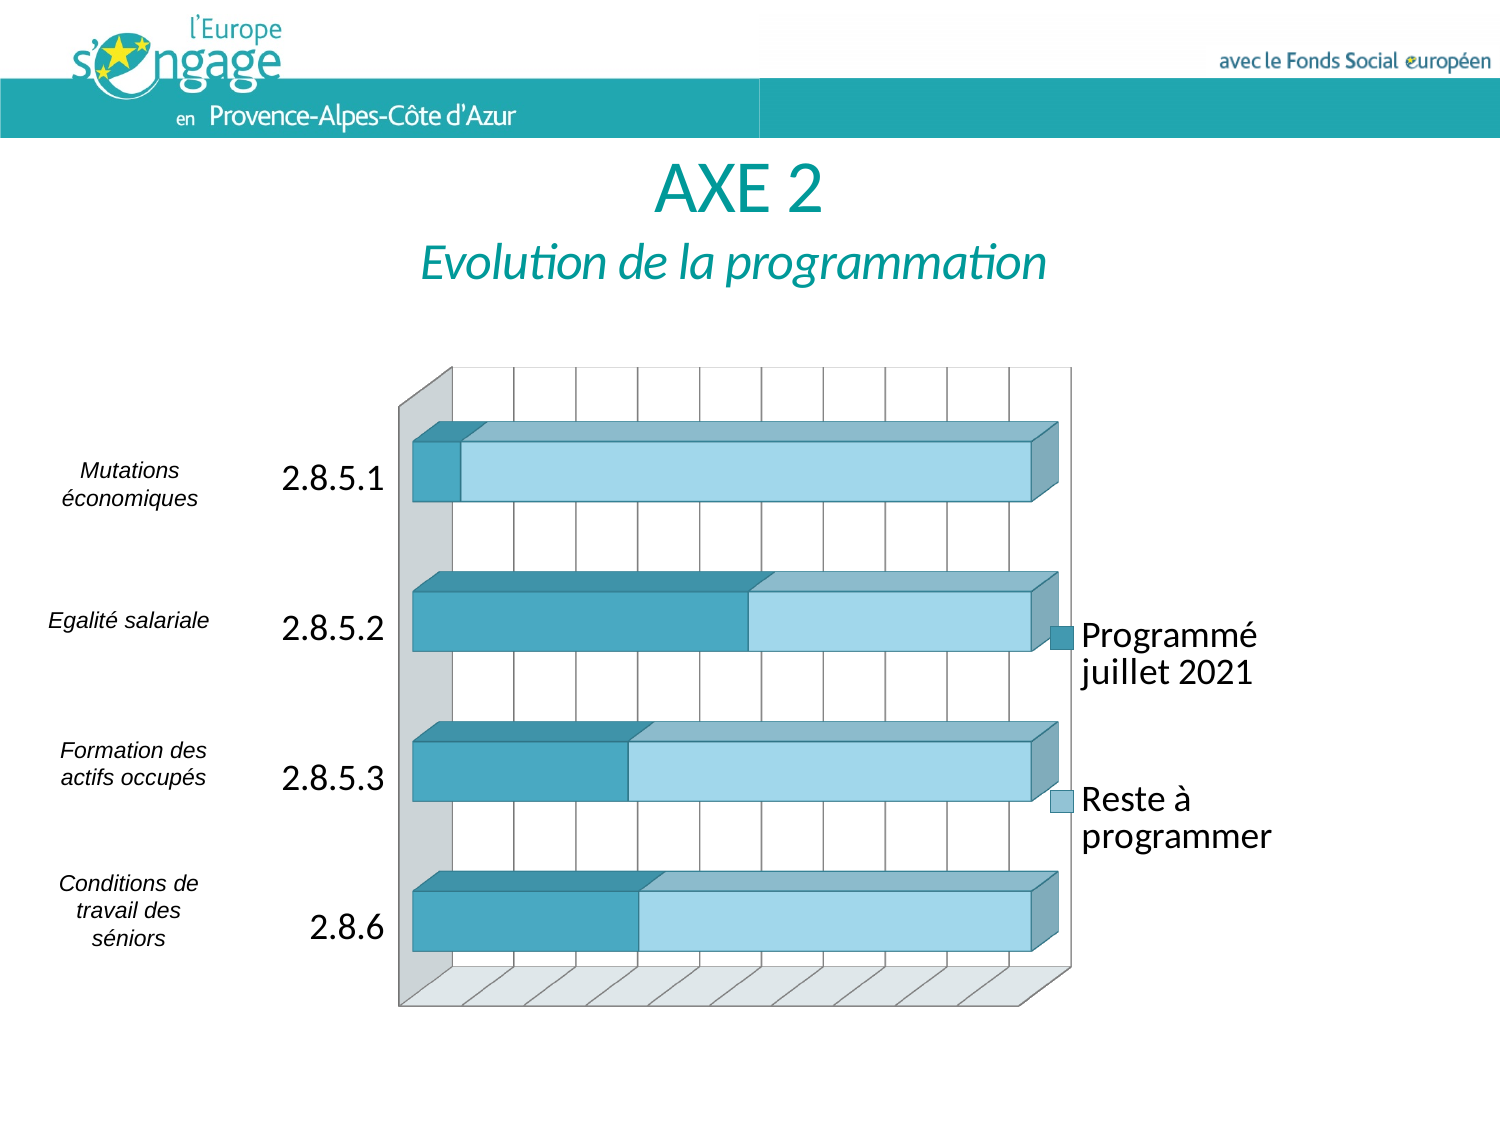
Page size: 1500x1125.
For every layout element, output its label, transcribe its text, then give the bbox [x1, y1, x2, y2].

title AXE 2 Evolution de la programmation [64, 146, 1415, 338]
text_box Conditions de travail des séniors [34, 861, 224, 1004]
text_box Mutations économiques [11, 448, 249, 563]
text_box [0, 14, 1500, 138]
text_box Formation des actifs occupés [15, 727, 252, 858]
text_box Egalité salariale [0, 597, 253, 673]
chart [258, 349, 1353, 1024]
picture [1205, 45, 1500, 76]
